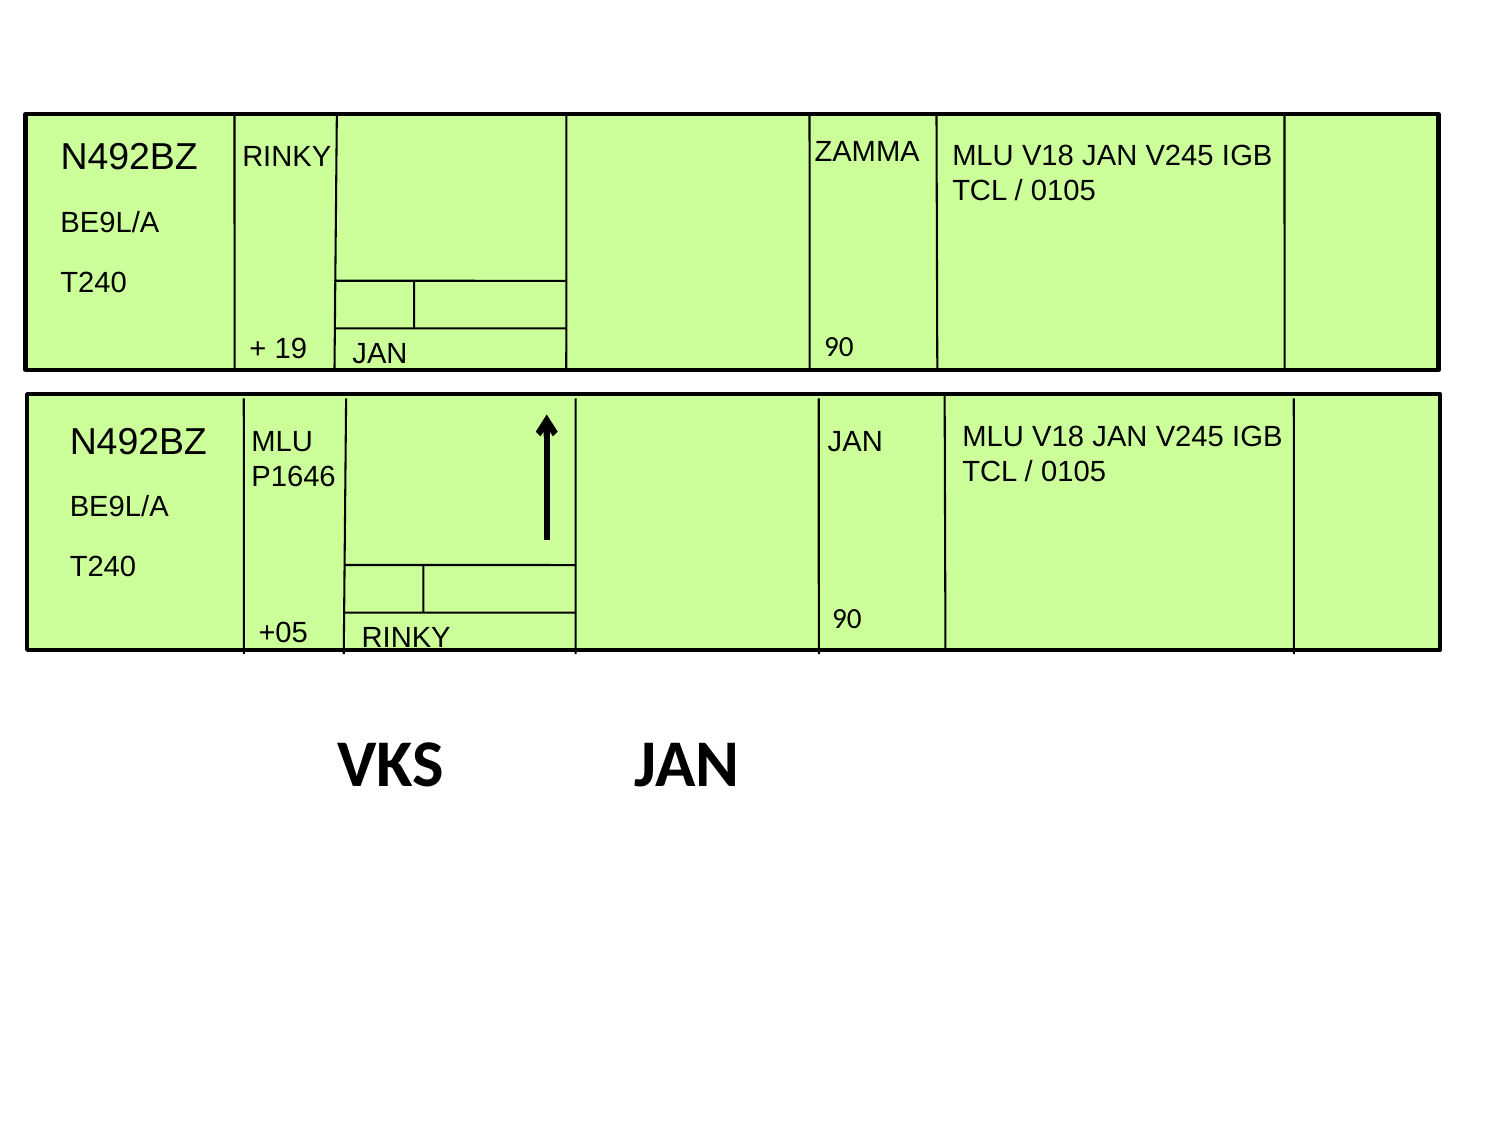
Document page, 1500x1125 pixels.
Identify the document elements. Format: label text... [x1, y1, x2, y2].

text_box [26, 393, 1441, 668]
text_box VKS [303, 712, 479, 808]
text_box JAN [587, 712, 788, 808]
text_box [25, 113, 1440, 378]
